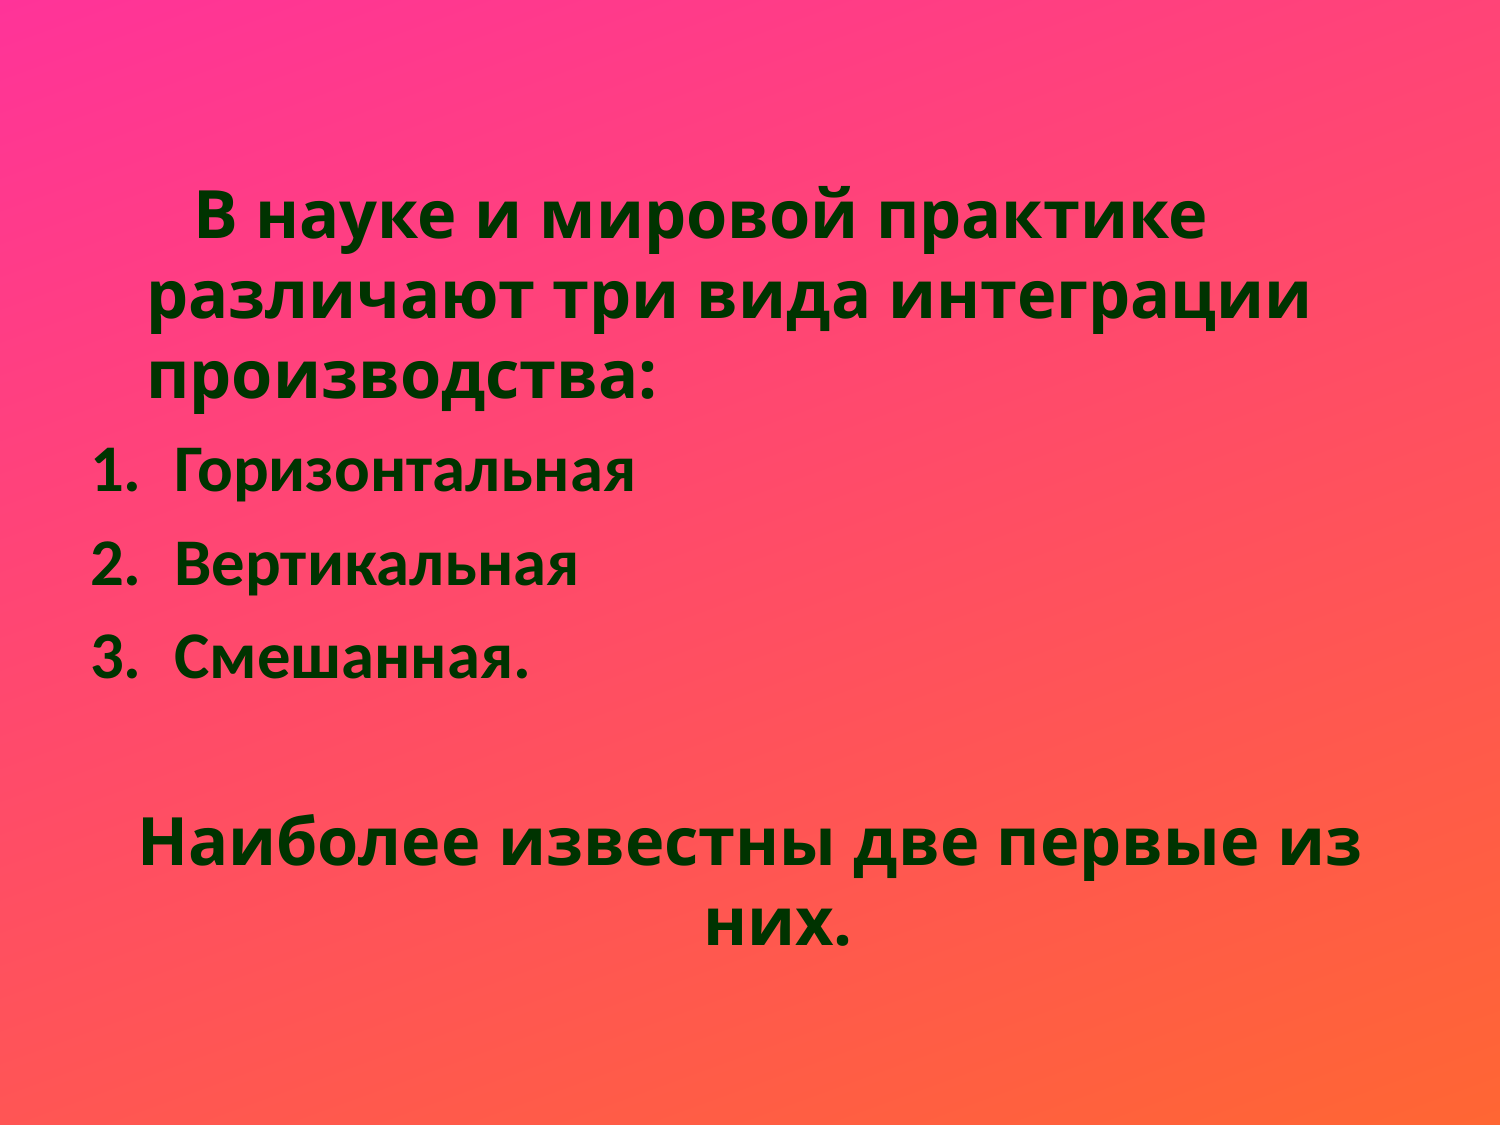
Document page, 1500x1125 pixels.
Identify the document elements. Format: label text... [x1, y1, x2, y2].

list В науке и мировой практике различают три вида интеграции производства: Горизонтальная Вертикальная Смешанная. Наиболее известны две первые из них. [75, 164, 1425, 1005]
